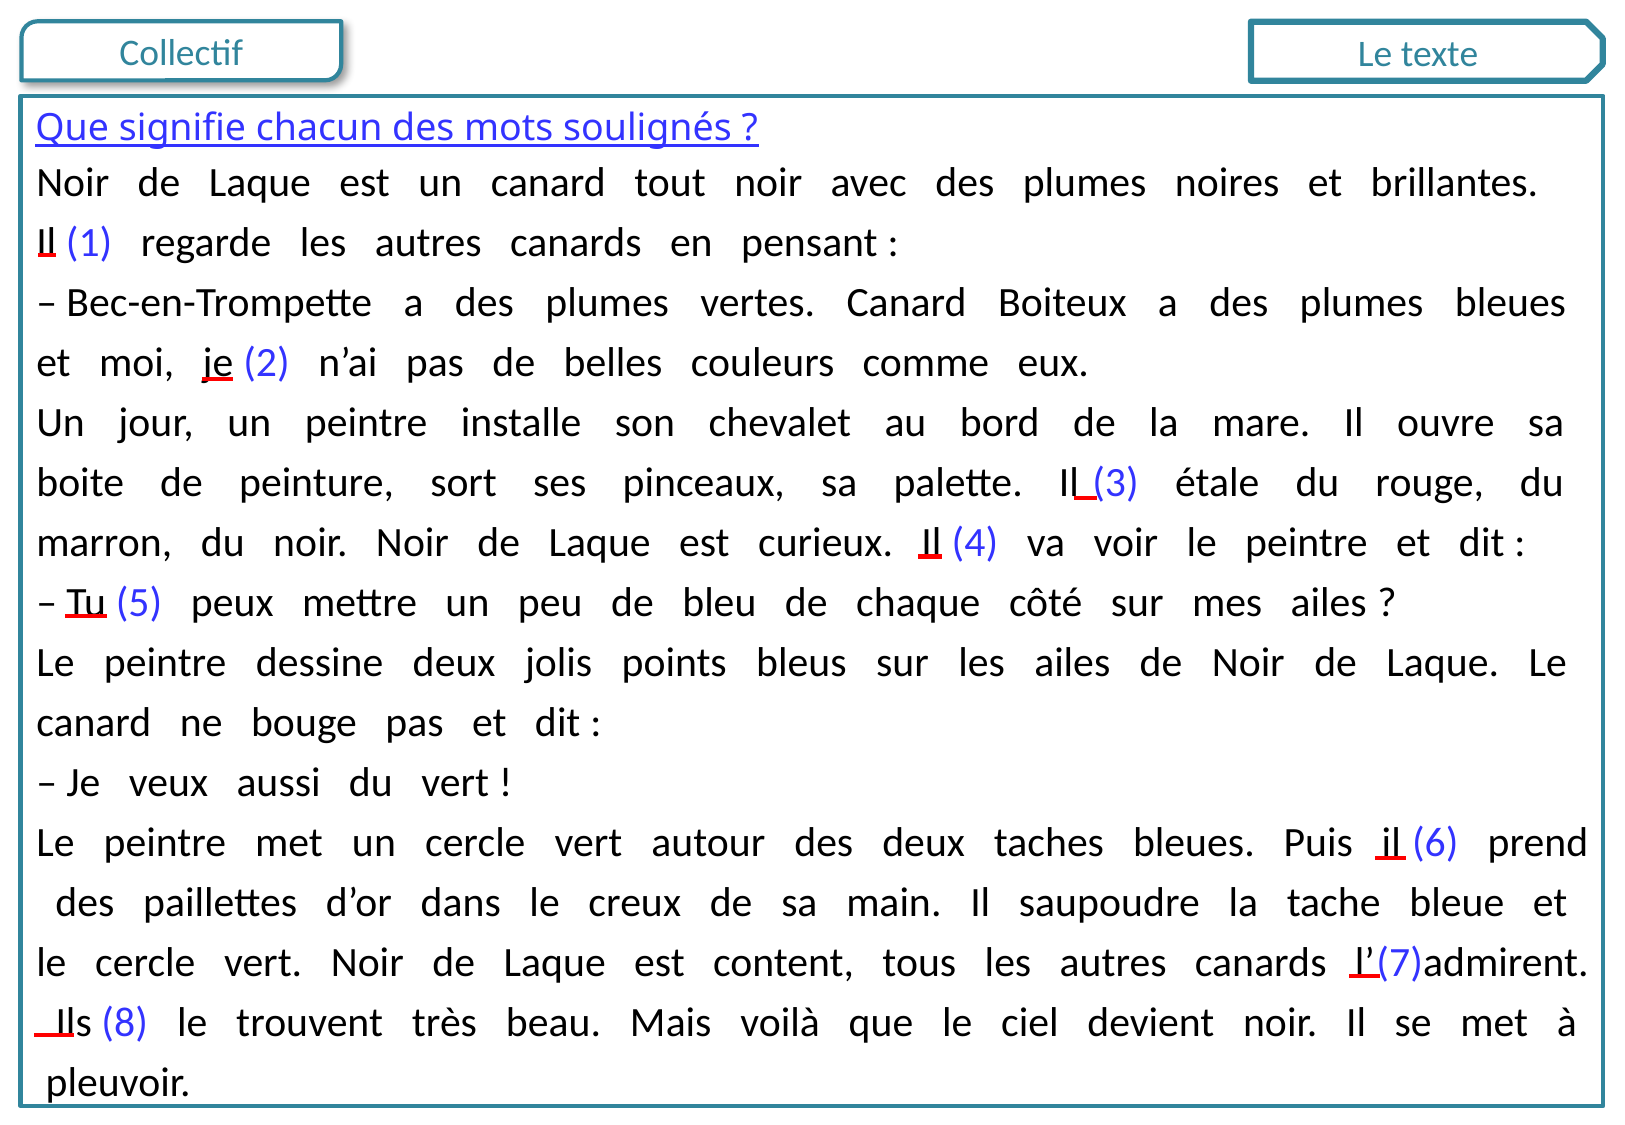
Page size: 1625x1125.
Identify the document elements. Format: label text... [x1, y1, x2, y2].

list Que signifie chacun des mots soulignés ? [18, 94, 1605, 1108]
list Noir de Laque est un canard tout noir avec des plumes noires et brillantes. Il (1) regarde les autres canards en pensant : – Bec-en-Trompette a des plumes vertes. Canard Boiteux a des plumes bleues et moi, je (2) n’ai pas de belles couleurs comme eux. Un jour, un peintre installe son chevalet au bord de la mare. Il ouvre sa boite de peinture, sort ses pinceaux, sa palette. Il (3) étale du rouge, du marron, du noir. Noir de Laque est curieux. Il (4) va voir le peintre et dit : – Tu (5) peux mettre un peu de bleu de chaque côté sur mes ailes ? Le peintre dessine deux jolis points bleus sur les ailes de Noir de Laque. Le canard ne bouge pas et dit : – Je veux aussi du vert ! Le peintre met un cercle vert autour des deux taches bleues. Puis il (6) prend des paillettes d’or dans le creux de sa main. Il saupoudre la tache bleue et le cercle vert. Noir de Laque est content, tous les autres canards l’(7)admirent. Ils (8) le trouvent très beau. Mais voilà que le ciel devient noir. Il se met à pleuvoir. [21, 137, 1604, 1106]
list Le texte [1251, 21, 1585, 81]
